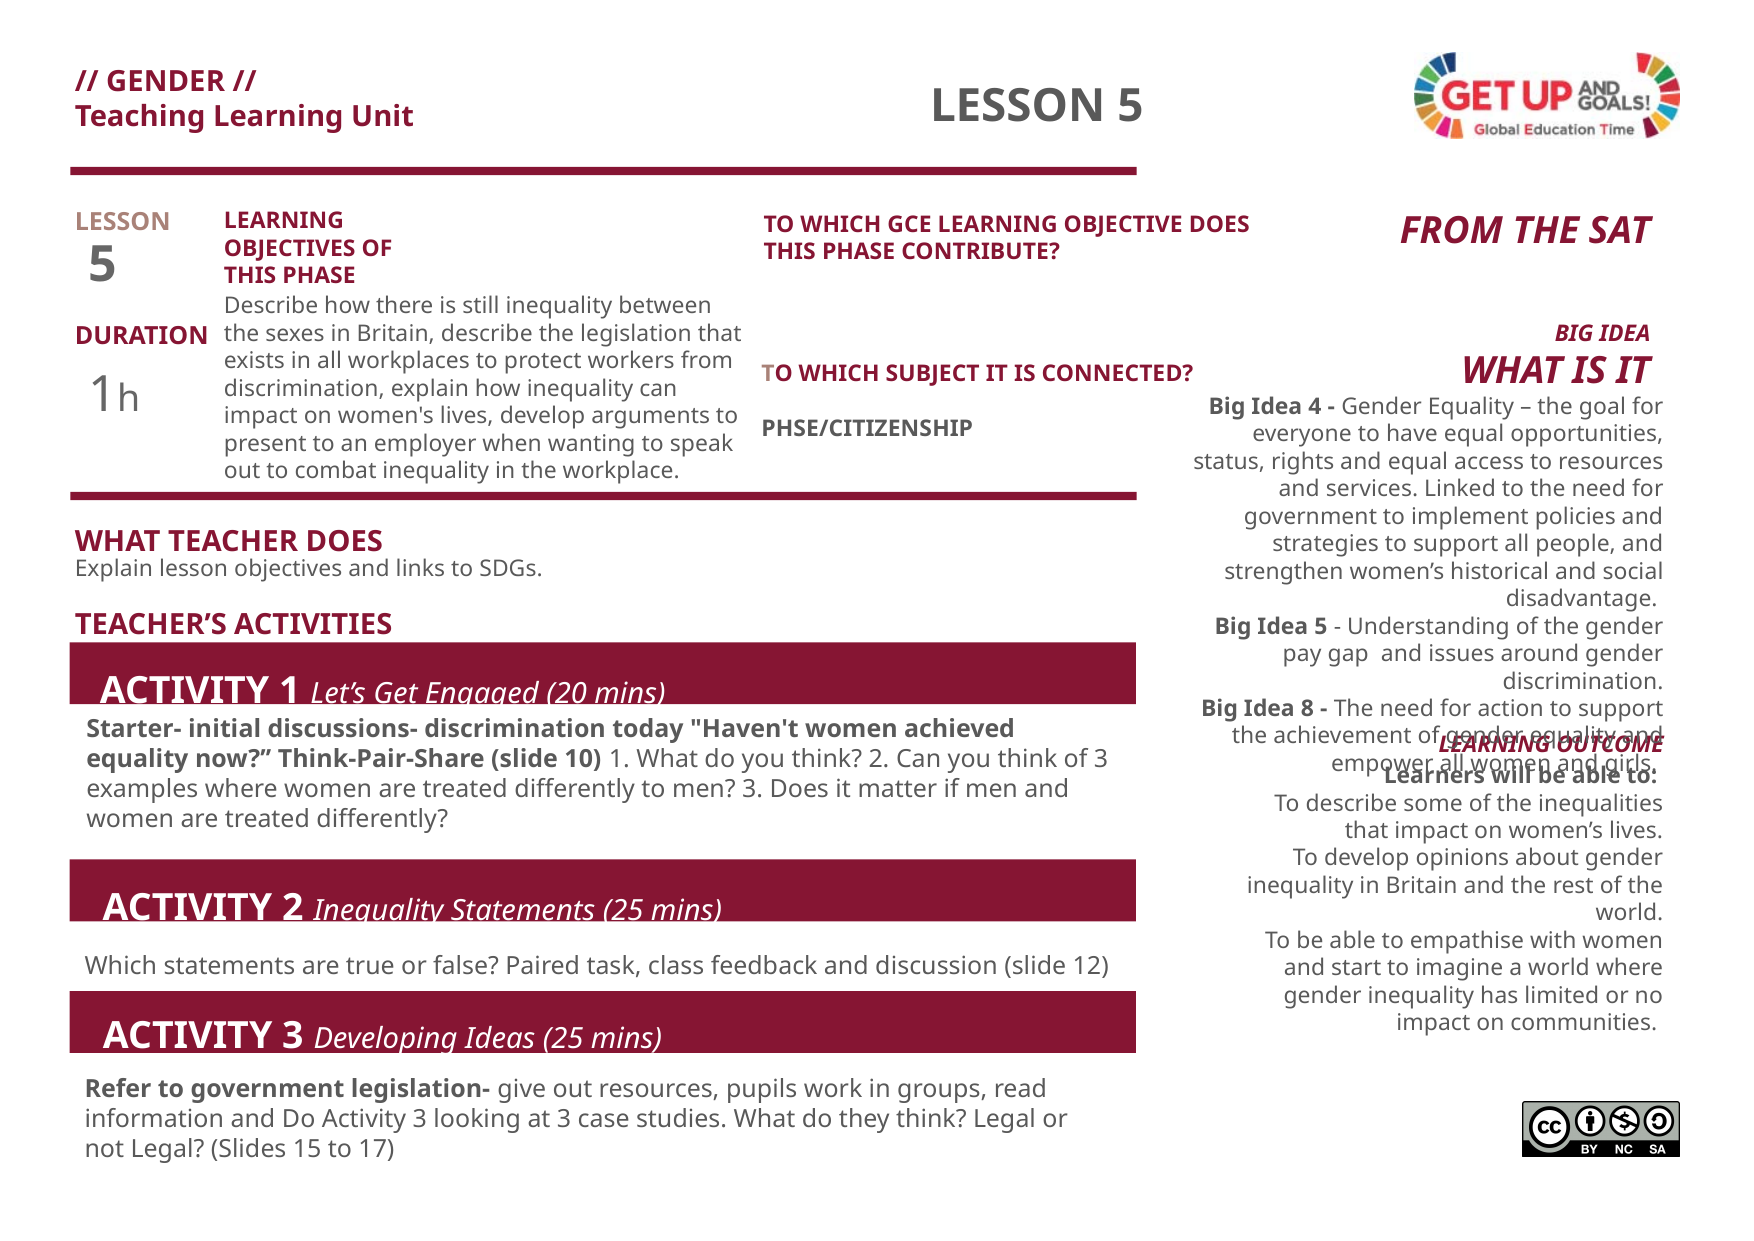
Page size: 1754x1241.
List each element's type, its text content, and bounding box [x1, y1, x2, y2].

text_box WHAT TEACHER DOES [59, 506, 503, 538]
text_box 1h [73, 346, 182, 432]
text_box TO WHICH GCE LEARNING OBJECTIVE DOES THIS PHASE CONTRIBUTE? [748, 194, 1272, 300]
text_box Which statements are true or false? Paired task, class feedback and discussion (slide 12) [69, 934, 1129, 991]
text_box 5 [73, 216, 140, 302]
text_box TEACHER’S ACTIVITIES [59, 590, 773, 653]
text_box Big Idea 4 - Gender Equality – the goal for everyone to have equal opportunities, status, rights and equal access to resources and services. Linked to the need for government to implement policies and strategies to support all people, and strengthen women’s historical and social disadvantage. Big Idea 5 - Understanding of the gender pay gap and issues around gender discrimination. Big Idea 8 - The need for action to support the achievement of gender equality and empower all women and girls. [1163, 376, 1679, 723]
text_box LEARNING OBJECTIVES OF THIS PHASE [208, 190, 411, 275]
text_box Starter- initial discussions- discrimination today "Haven't women achieved equality now?’’ Think-Pair-Share (slide 10) 1. What do you think? 2. Can you think of 3 examples where women are treated differently to men? 3. Does it matter if men and women are treated differently? [71, 711, 1138, 859]
text_box LEARNING OUTCOME [1283, 714, 1680, 773]
text_box Learners will be able to: To describe some of the inequalities that impact on women’s lives. To develop opinions about gender inequality in Britain and the rest of the world. To be able to empathise with women and start to imagine a world where gender inequality has limited or no impact on communities. [1216, 745, 1679, 1046]
text_box LESSON [59, 190, 208, 246]
text_box TO WHICH SUBJECT IT IS CONNECTED? PHSE/CITIZENSHIP [762, 343, 1269, 456]
text_box DURATION [59, 304, 208, 360]
text_box [69, 991, 1136, 1053]
text_box Describe how there is still inequality between the sexes in Britain, describe the legislation that exists in all workplaces to protect workers from discrimination, explain how inequality can impact on women's lives, develop arguments to present to an employer when wanting to speak out to combat inequality in the workplace. [208, 275, 762, 490]
text_box BIG IDEA WHAT IS IT [1269, 303, 1666, 376]
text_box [69, 642, 1137, 705]
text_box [69, 859, 1137, 922]
text_box Explain lesson objectives and links to SDGs. [59, 538, 1112, 597]
picture [1522, 1101, 1680, 1158]
text_box ACTIVITY 3 Developing Ideas (25 mins) [87, 996, 1106, 1048]
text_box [59, 47, 1680, 176]
text_box Refer to government legislation- give out resources, pupils work in groups, read information and Do Activity 3 looking at 3 case studies. What do they think? Legal or not Legal? (Slides 15 to 17) [69, 1057, 1129, 1178]
text_box [70, 491, 1137, 501]
text_box FROM THE SAT [1357, 190, 1666, 296]
